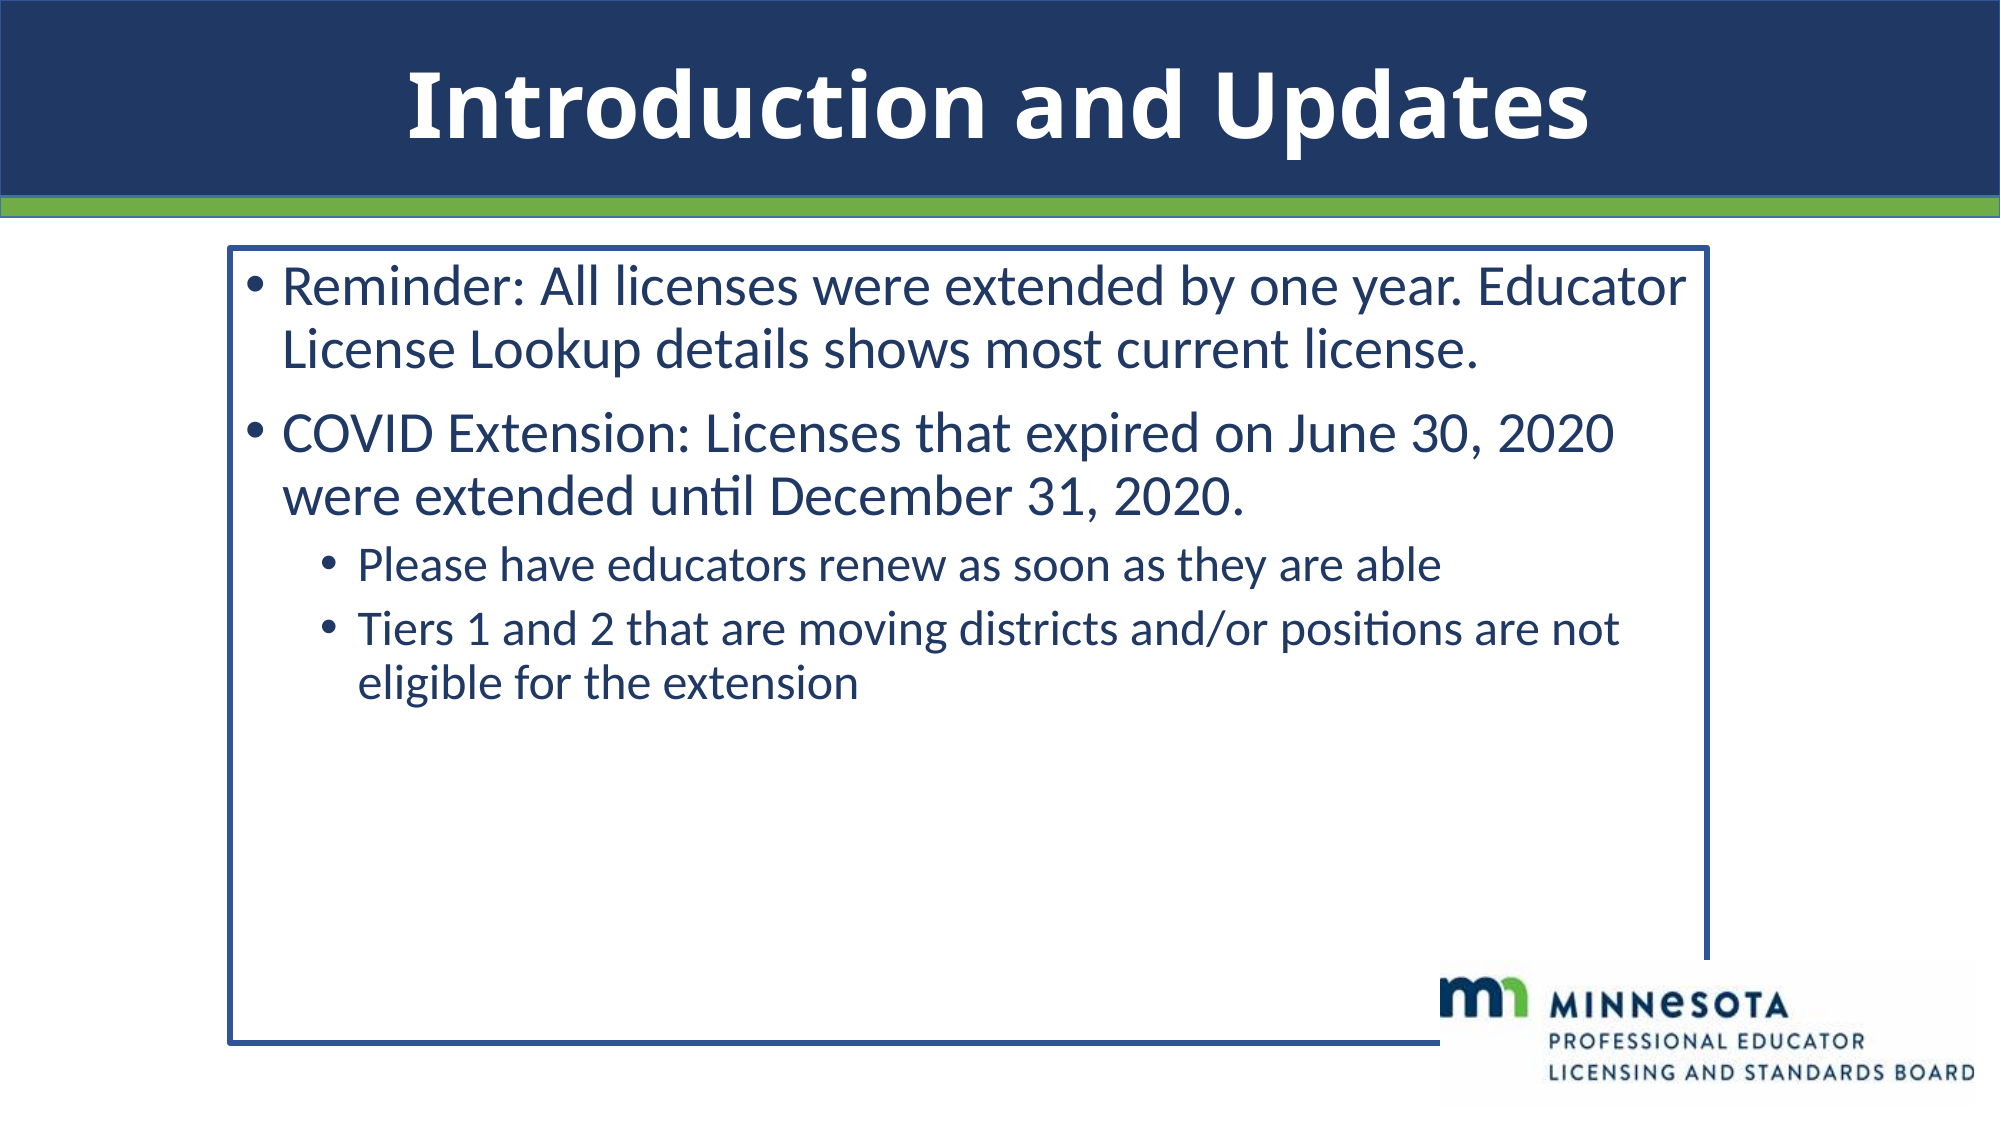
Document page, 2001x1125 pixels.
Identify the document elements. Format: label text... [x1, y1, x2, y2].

title Introduction and Updates [0, 0, 2000, 195]
text_box [0, 195, 2000, 218]
slide_number [137, 1042, 588, 1103]
list Reminder: All licenses were extended by one year. Educator License Lookup details shows most current license. COVID Extension: Licenses that expired on June 30, 2020 were extended until December 31, 2020. Please have educators renew as soon as they are able Tiers 1 and 2 that are moving districts and/or positions are not eligible for the extension [229, 247, 1708, 1043]
picture [1439, 959, 1975, 1106]
footer [662, 1042, 1338, 1103]
